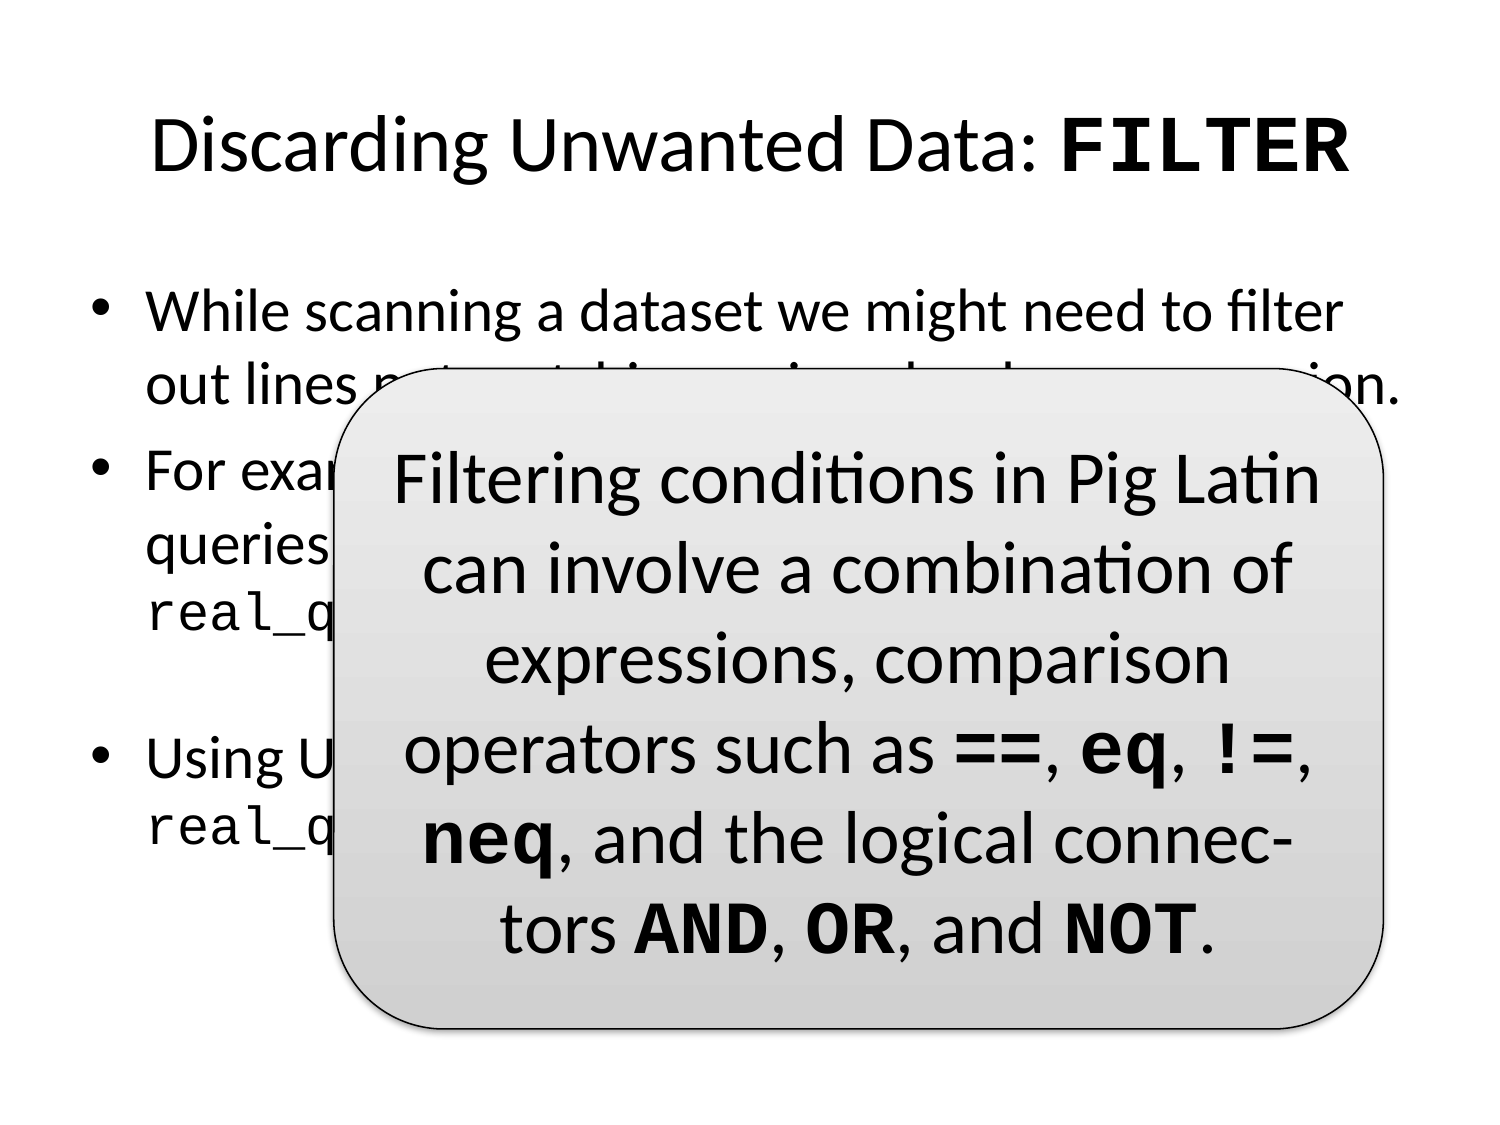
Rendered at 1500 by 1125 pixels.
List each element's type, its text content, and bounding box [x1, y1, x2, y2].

text_box Filtering conditions in Pig Latin can involve a combination of expressions, comparison operators such as ==, eq, !=, neq, and the logical connec- tors AND, OR, and NOT. [332, 367, 1385, 1030]
list While scanning a dataset we might need to filter out lines not matching a given boolean expression. For example, to get rid of bot traffic in the bag queries: real_q = FILTER queries BY userID neq ‘bot’; Using UDF: real_q = FILTER queries BY NOT isBot(userId); [75, 262, 1425, 1005]
title Discarding Unwanted Data: FILTER [75, 45, 1425, 233]
